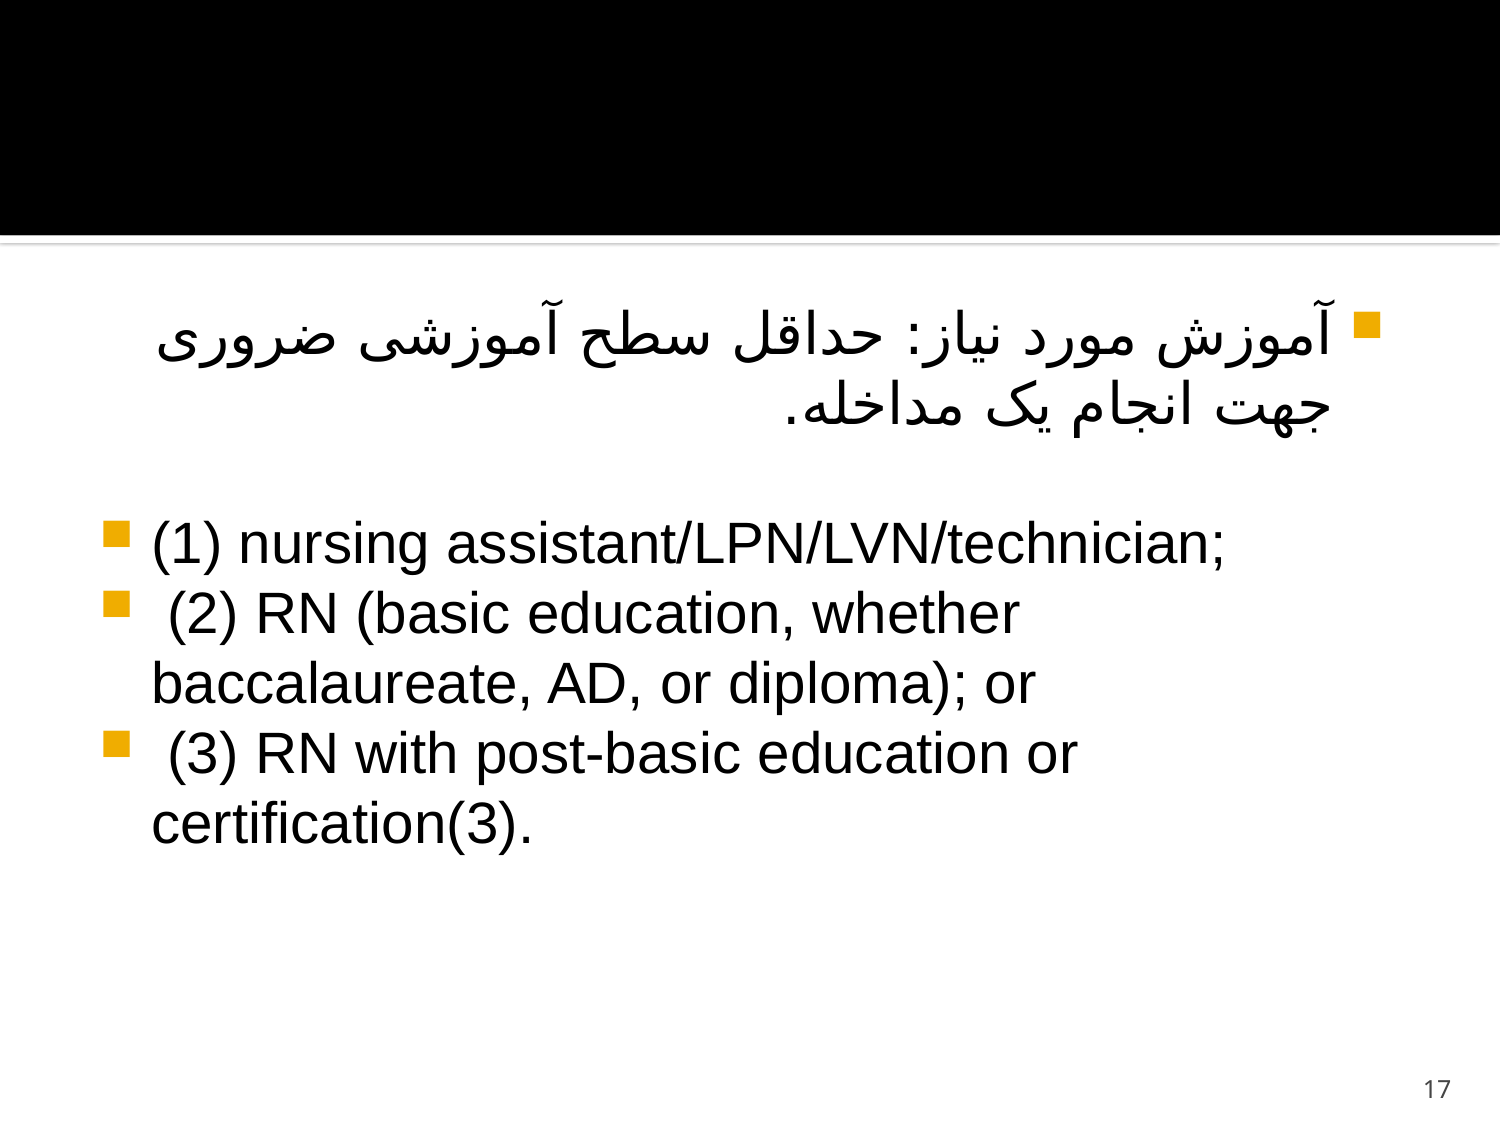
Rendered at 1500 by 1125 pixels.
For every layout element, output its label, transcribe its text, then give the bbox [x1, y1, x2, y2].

list آموزش مورد نیاز: حداقل سطح آموزشی ضروری جهت انجام یک مداخله. (1) nursing assistant/LPN/LVN/technician; (2) RN (basic education, whether baccalaureate, AD, or diploma); or (3) RN with post-basic education or certification(3). [70, 281, 1421, 1008]
slide_number 17 [1345, 1062, 1467, 1108]
